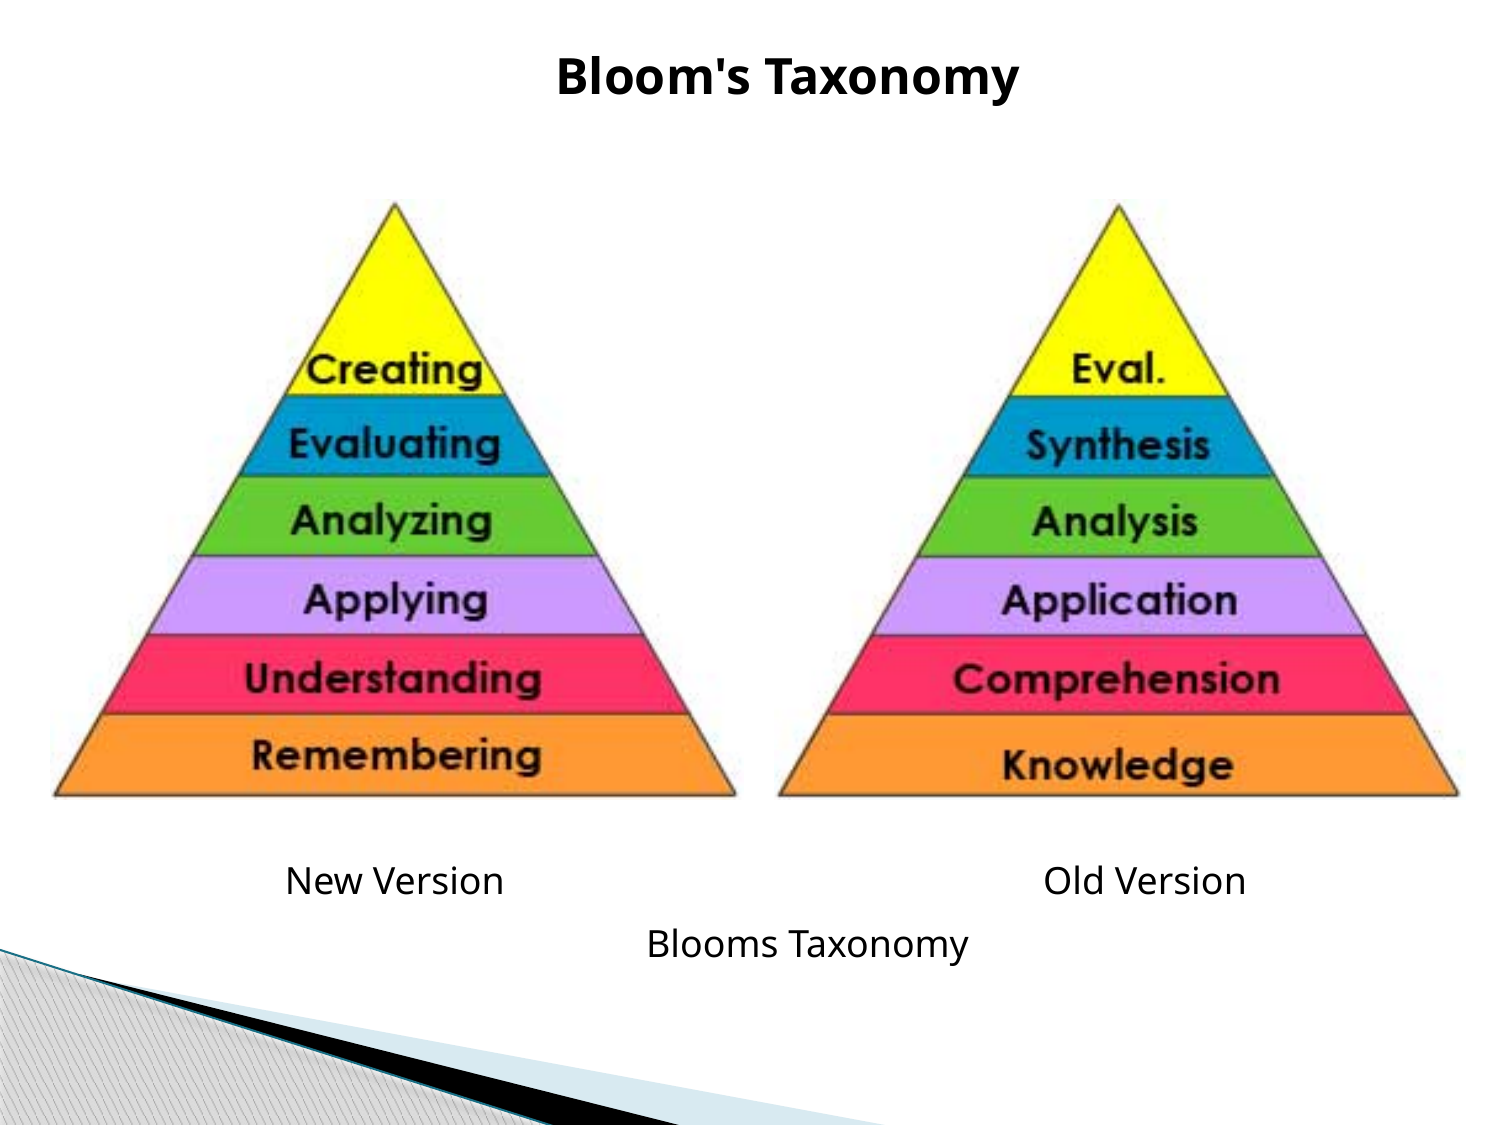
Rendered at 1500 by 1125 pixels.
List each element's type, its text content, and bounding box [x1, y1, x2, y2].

picture [49, 199, 744, 801]
text_box New Version [150, 849, 650, 910]
text_box Blooms Taxonomy [425, 912, 1200, 973]
picture [774, 199, 1467, 801]
text_box Old Version [900, 849, 1400, 910]
text_box Bloom's Taxonomy [425, 37, 1150, 203]
